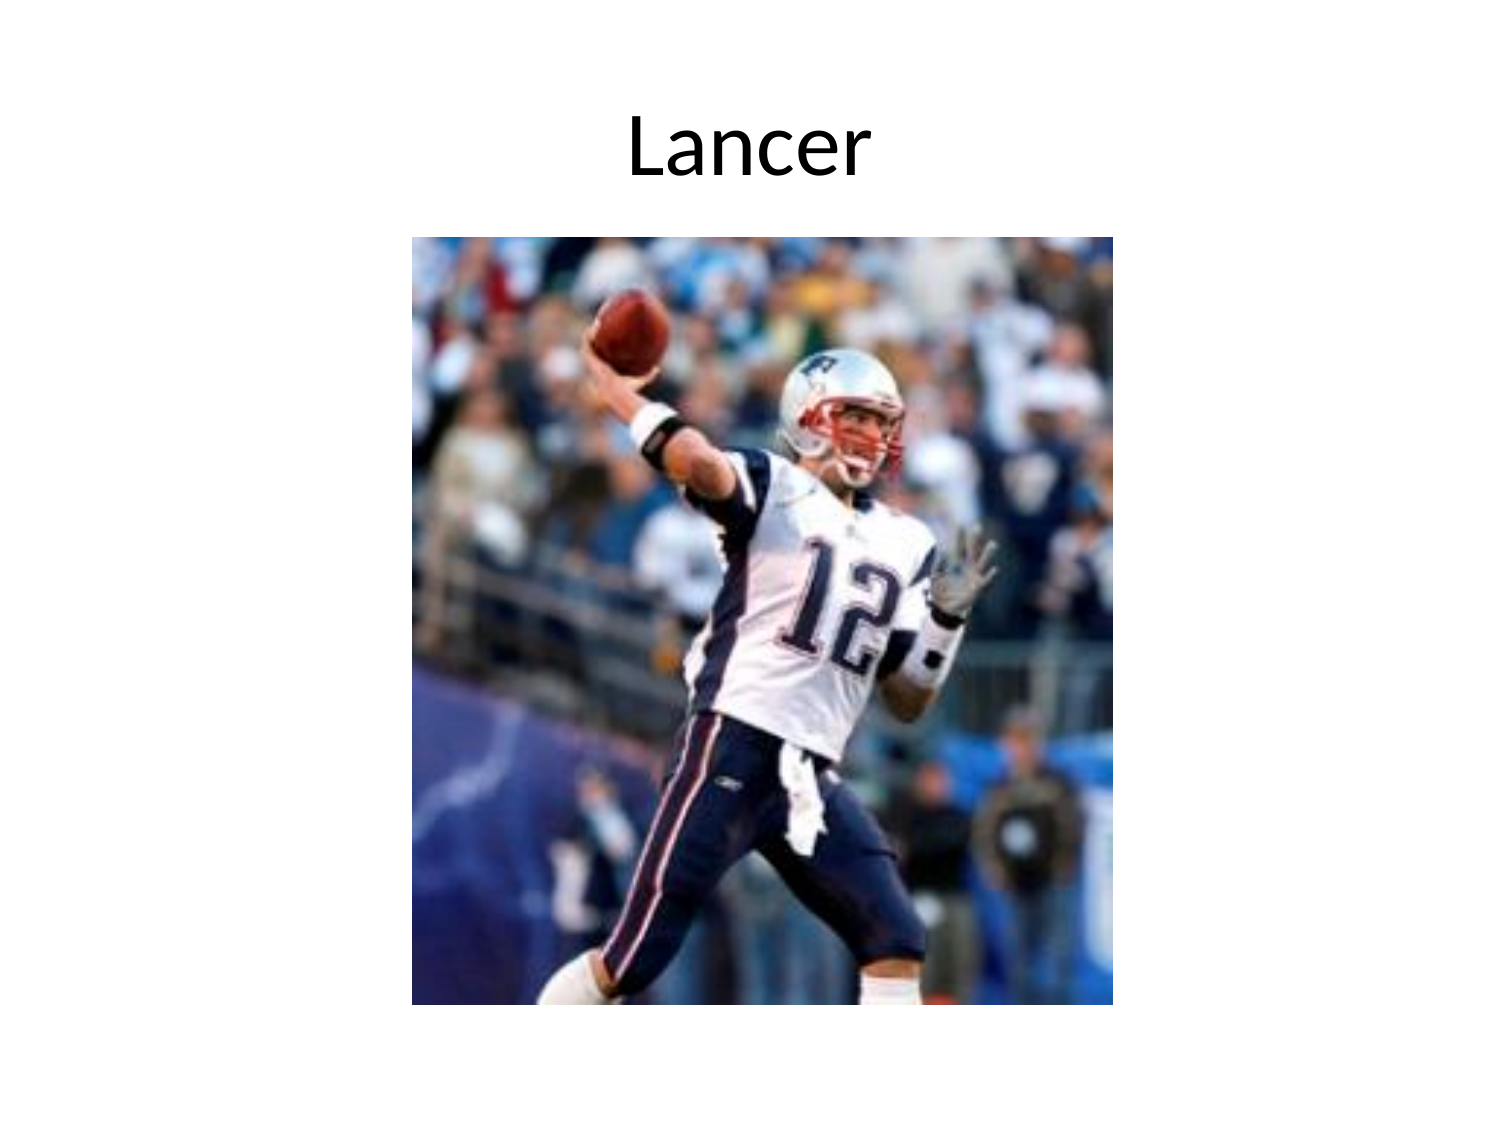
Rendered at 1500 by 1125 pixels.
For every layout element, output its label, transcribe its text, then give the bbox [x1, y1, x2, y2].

title Lancer [75, 45, 1425, 233]
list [412, 237, 1113, 1005]
